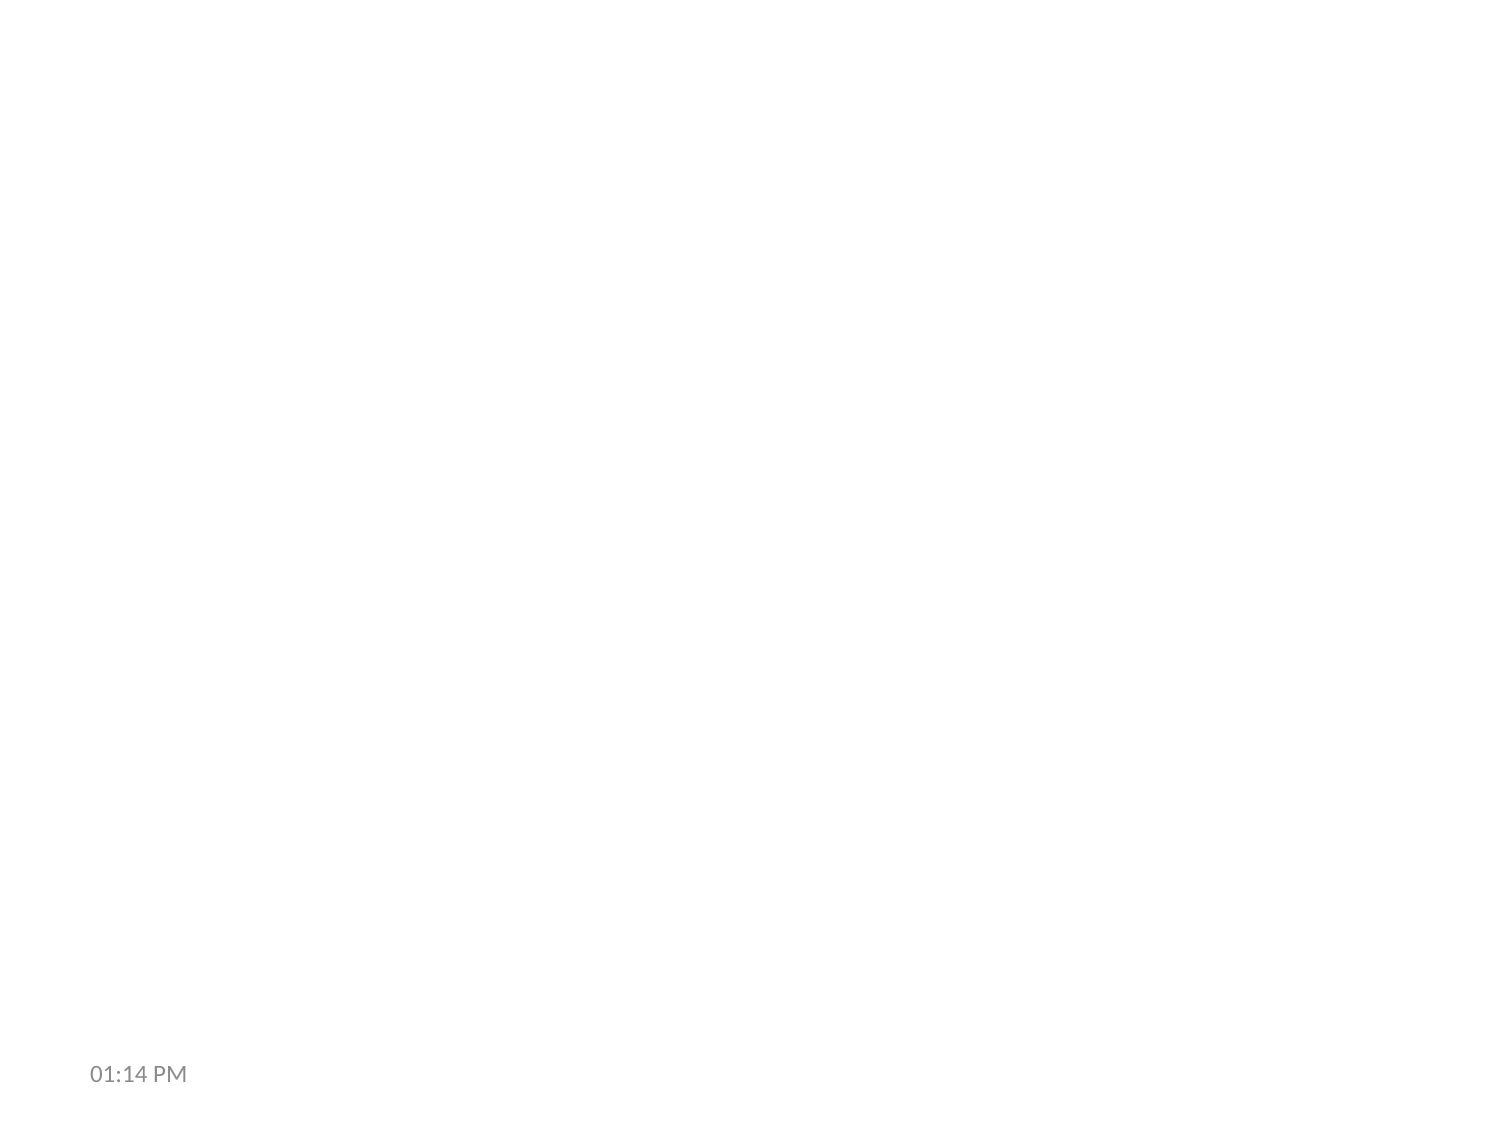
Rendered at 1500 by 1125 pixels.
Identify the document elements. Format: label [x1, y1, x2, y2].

slide_number [75, 1042, 425, 1103]
